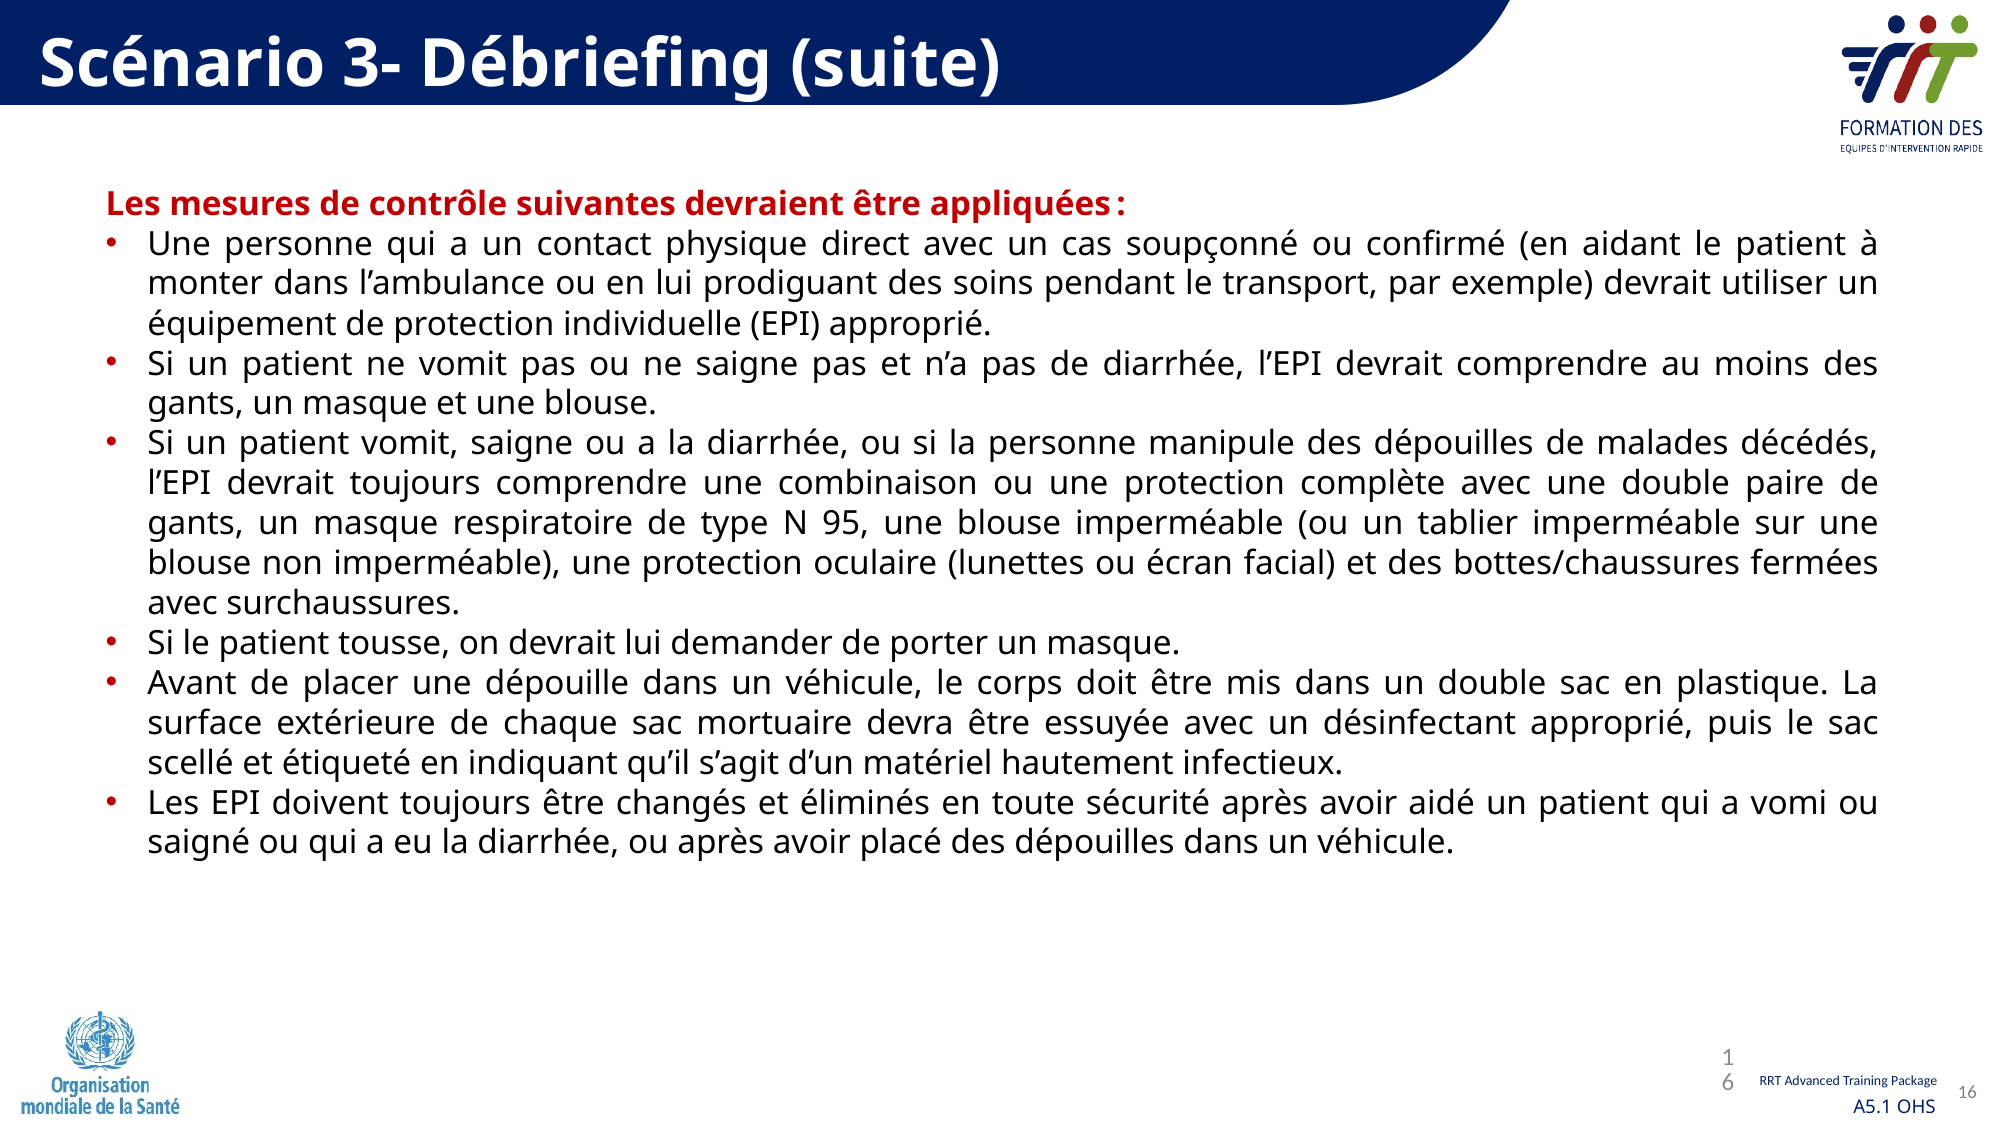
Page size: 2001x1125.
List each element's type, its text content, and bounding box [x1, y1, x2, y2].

picture [0, 0, 1533, 105]
text_box Les mesures de contrôle suivantes devraient être appliquées : Une personne qui a un contact physique direct avec un cas soupçonné ou confirmé (en aidant le patient à monter dans l’ambulance ou en lui prodiguant des soins pendant le transport, par exemple) devrait utiliser un équipement de protection individuelle (EPI) approprié. Si un patient ne vomit pas ou ne saigne pas et n’a pas de diarrhée, l’EPI devrait comprendre au moins des gants, un masque et une blouse. Si un patient vomit, saigne ou a la diarrhée, ou si la personne manipule des dépouilles de malades décédés, l’EPI devrait toujours comprendre une combinaison ou une protection complète avec une double paire de gants, un masque respiratoire de type N 95, une blouse imperméable (ou un tablier imperméable sur une blouse non imperméable), une protection oculaire (lunettes ou écran facial) et des bottes/chaussures fermées avec surchaussures. Si le patient tousse, on devrait lui demander de porter un masque. Avant de placer une dépouille dans un véhicule, le corps doit être mis dans un double sac en plastique. La surface extérieure de chaque sac mortuaire devra être essuyée avec un désinfectant approprié, puis le sac scellé et étiqueté en indiquant qu’il s’agit d’un matériel hautement infectieux. Les EPI doivent toujours être changés et éliminés en toute sécurité après avoir aidé un patient qui a vomi ou saigné ou qui a eu la diarrhée, ou après avoir placé des dépouilles dans un véhicule. [99, 174, 1888, 908]
picture [1840, 14, 1983, 154]
slide_number 16 [1706, 1038, 1750, 1073]
text_box Scénario 3- Débriefing (suite) [24, 12, 1238, 108]
picture [20, 1009, 180, 1115]
